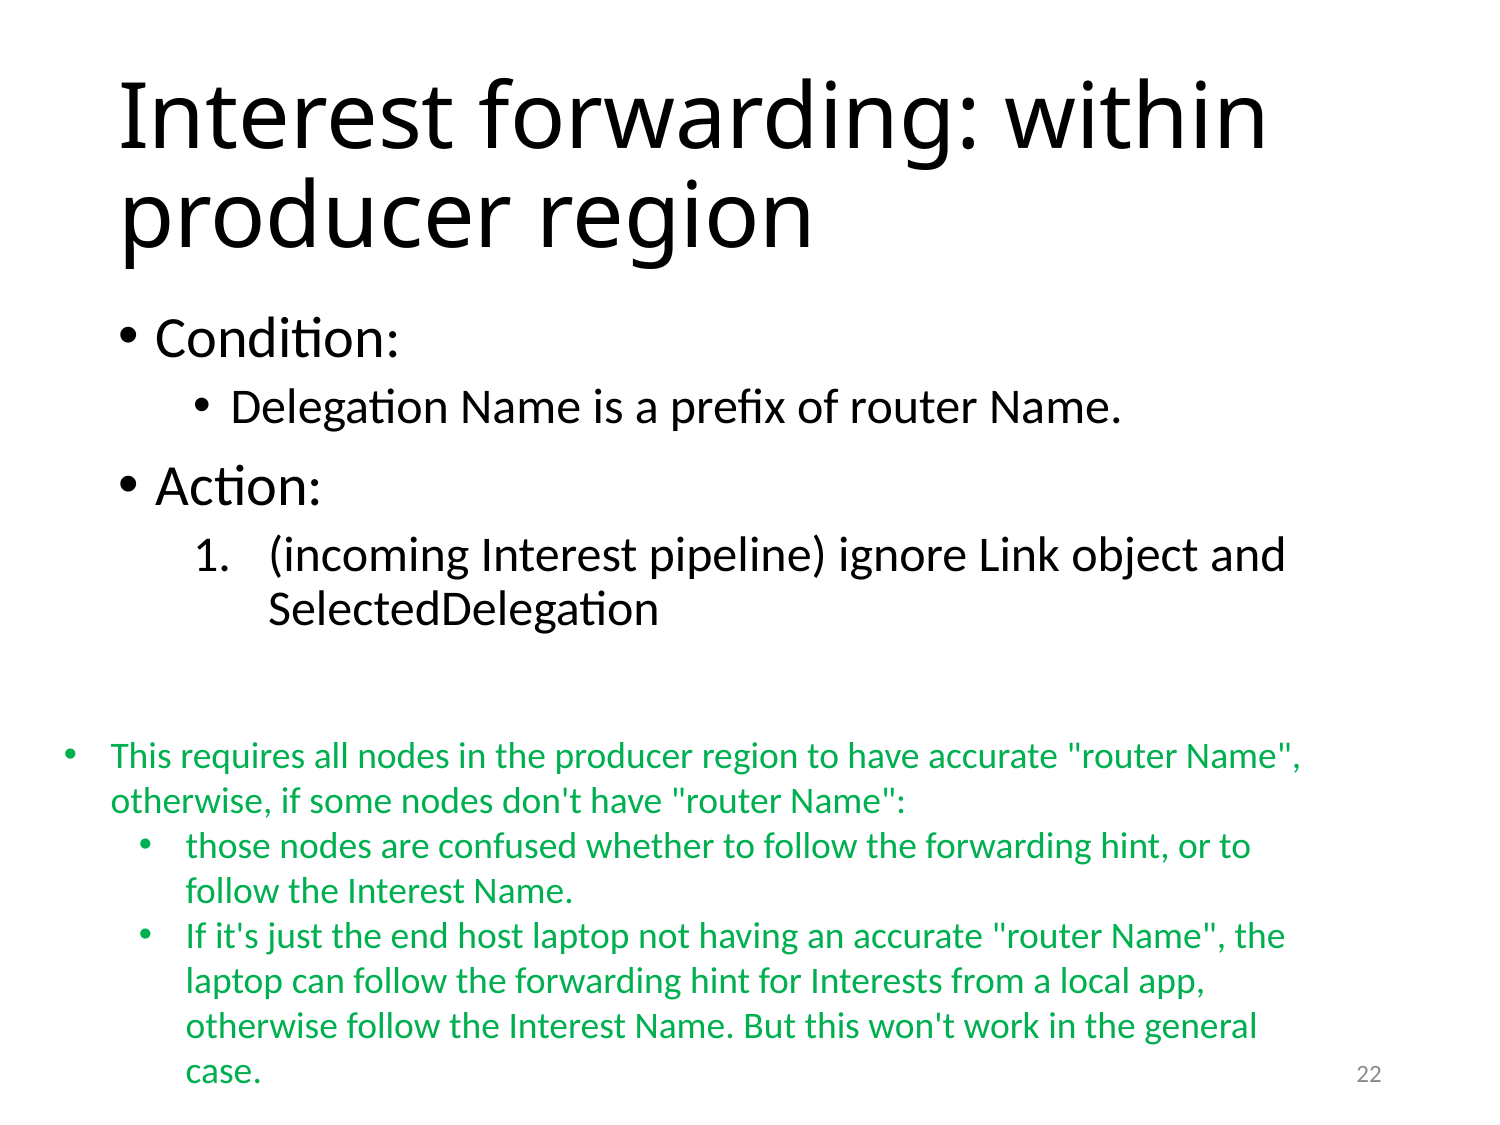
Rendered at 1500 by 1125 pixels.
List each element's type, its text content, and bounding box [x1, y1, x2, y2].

title Interest forwarding: within producer region [103, 59, 1397, 278]
text_box This requires all nodes in the producer region to have accurate "router Name", otherwise, if some nodes don't have "router Name": those nodes are confused whether to follow the forwarding hint, or to follow the Interest Name. If it's just the end host laptop not having an accurate "router Name", the laptop can follow the forwarding hint for Interests from a local app, otherwise follow the Interest Name. But this won't work in the general case. [48, 723, 1354, 1099]
list Condition: Delegation Name is a prefix of router Name. Action: (incoming Interest pipeline) ignore Link object and SelectedDelegation [103, 299, 1397, 1014]
slide_number 22 [1059, 1042, 1397, 1103]
